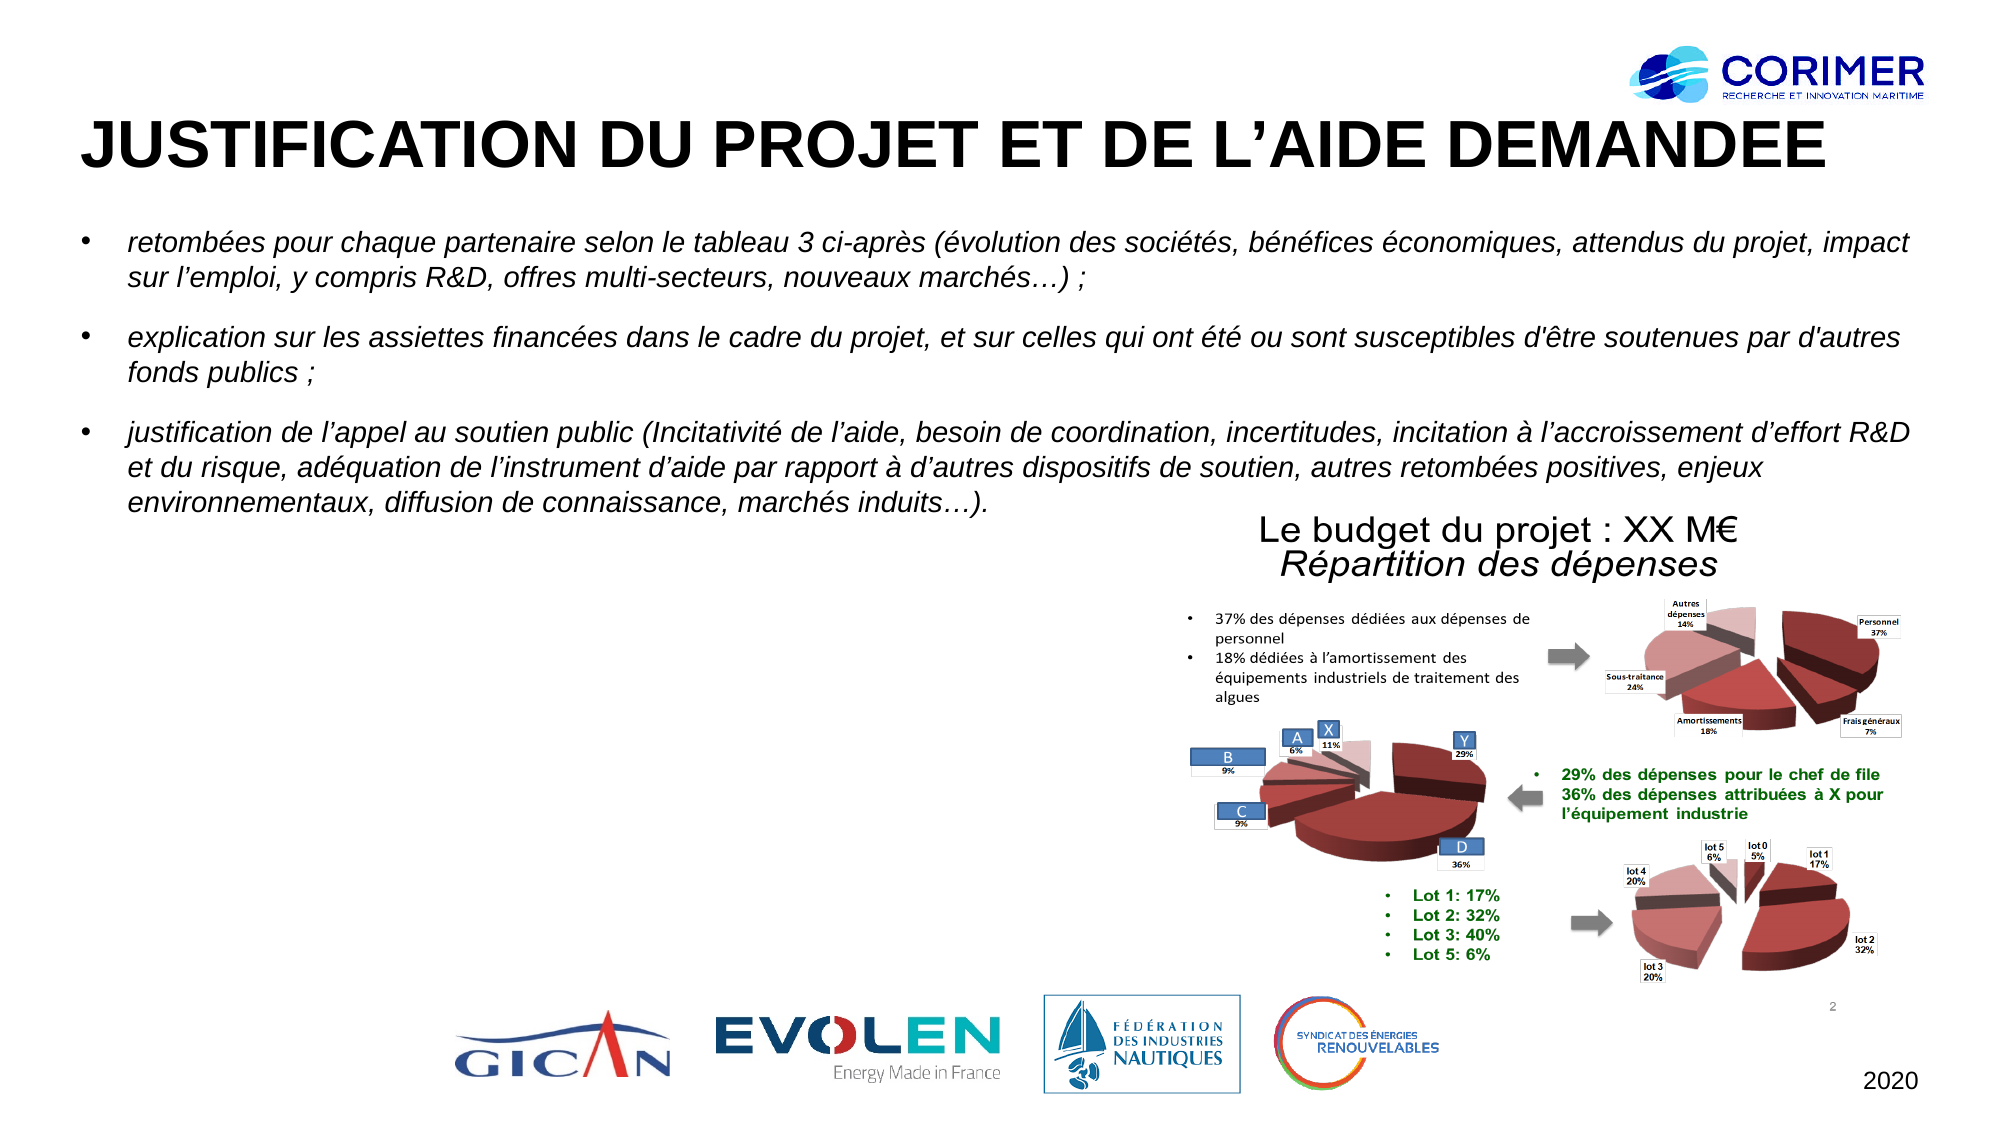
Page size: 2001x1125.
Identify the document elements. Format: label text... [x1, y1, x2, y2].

list retombées pour chaque partenaire selon le tableau 3 ci-après (évolution des sociétés, bénéfices économiques, attendus du projet, impact sur l’emploi, y compris R&D, offres multi-secteurs, nouveaux marchés…) ; explication sur les assiettes financées dans le cadre du projet, et sur celles qui ont été ou sont susceptibles d'être soutenues par d'autres fonds publics ; justification de l’appel au soutien public (Incitativité de l’aide, besoin de coordination, incertitudes, incitation à l’accroissement d’effort R&D et du risque, adéquation de l’instrument d’aide par rapport à d’autres dispositifs de soutien, autres retombées positives, enjeux environnementaux, diffusion de connaissance, marchés induits…). [65, 215, 1935, 777]
picture [716, 1016, 1000, 1083]
title JUSTIFICATION DU PROJET ET DE L’AIDE DEMANDEE [65, 102, 1935, 207]
picture [455, 1010, 670, 1077]
picture [1036, 496, 1935, 1102]
picture [1604, 15, 1949, 131]
